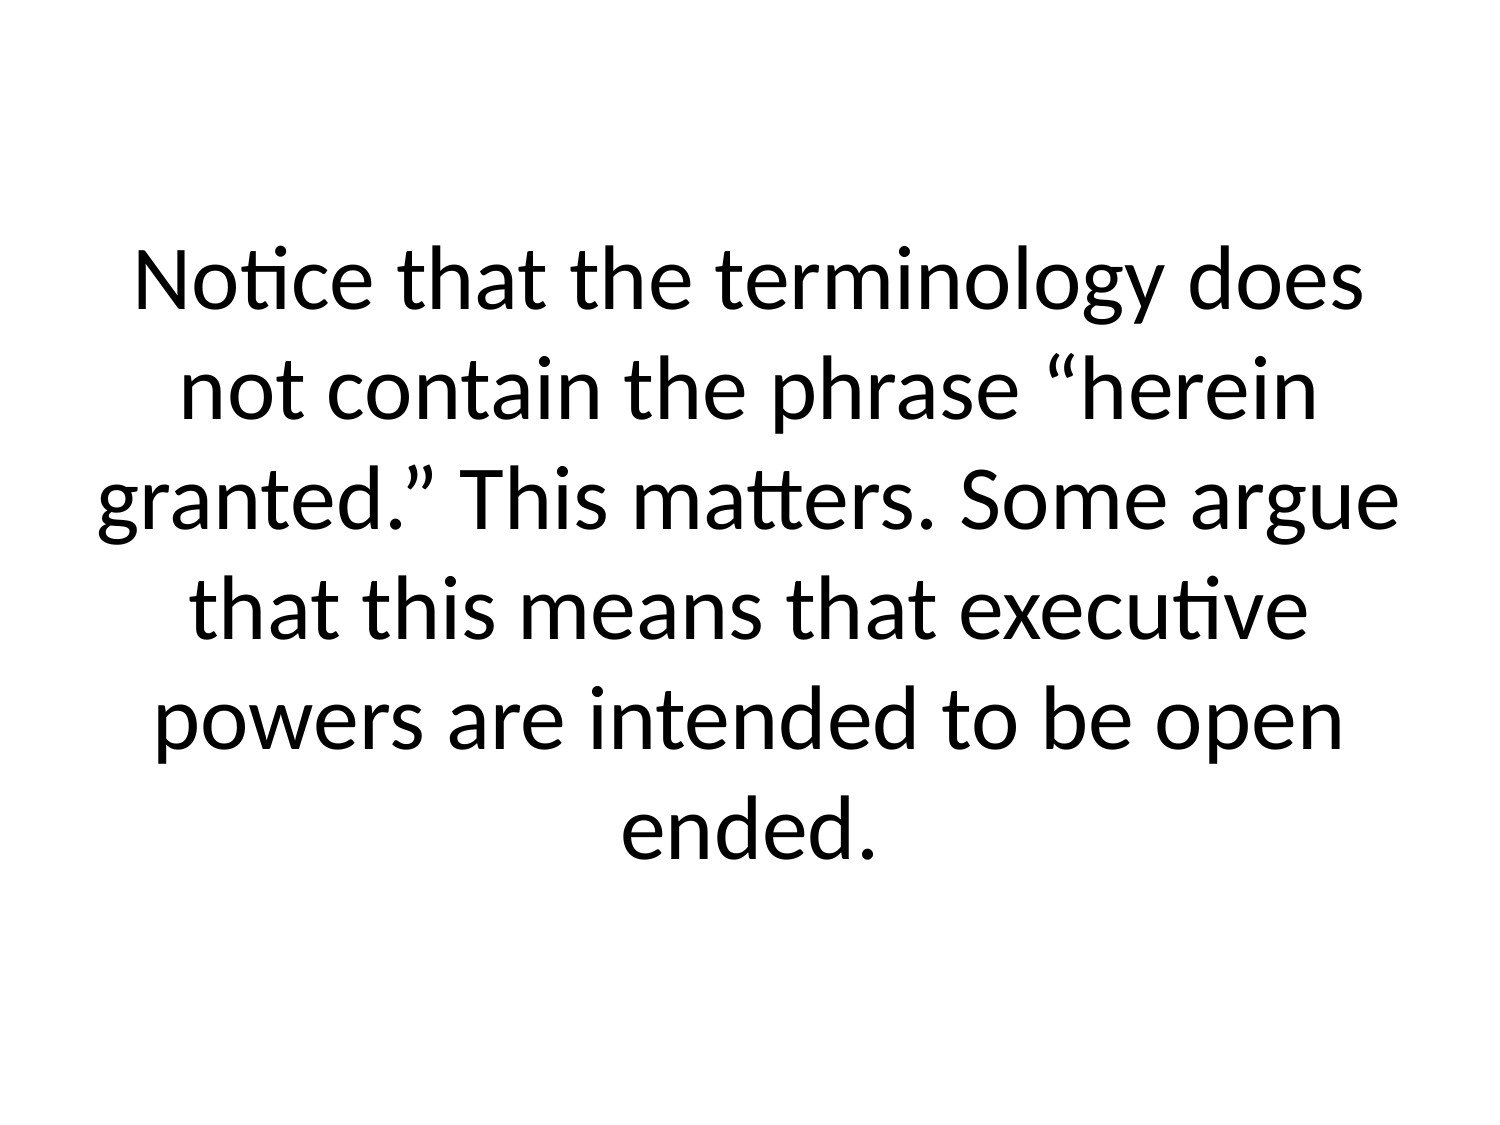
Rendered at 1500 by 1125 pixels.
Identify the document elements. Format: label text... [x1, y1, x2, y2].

title Notice that the terminology does not contain the phrase “herein granted.” This matters. Some argue that this means that executive powers are intended to be open ended. [74, 44, 1426, 1051]
